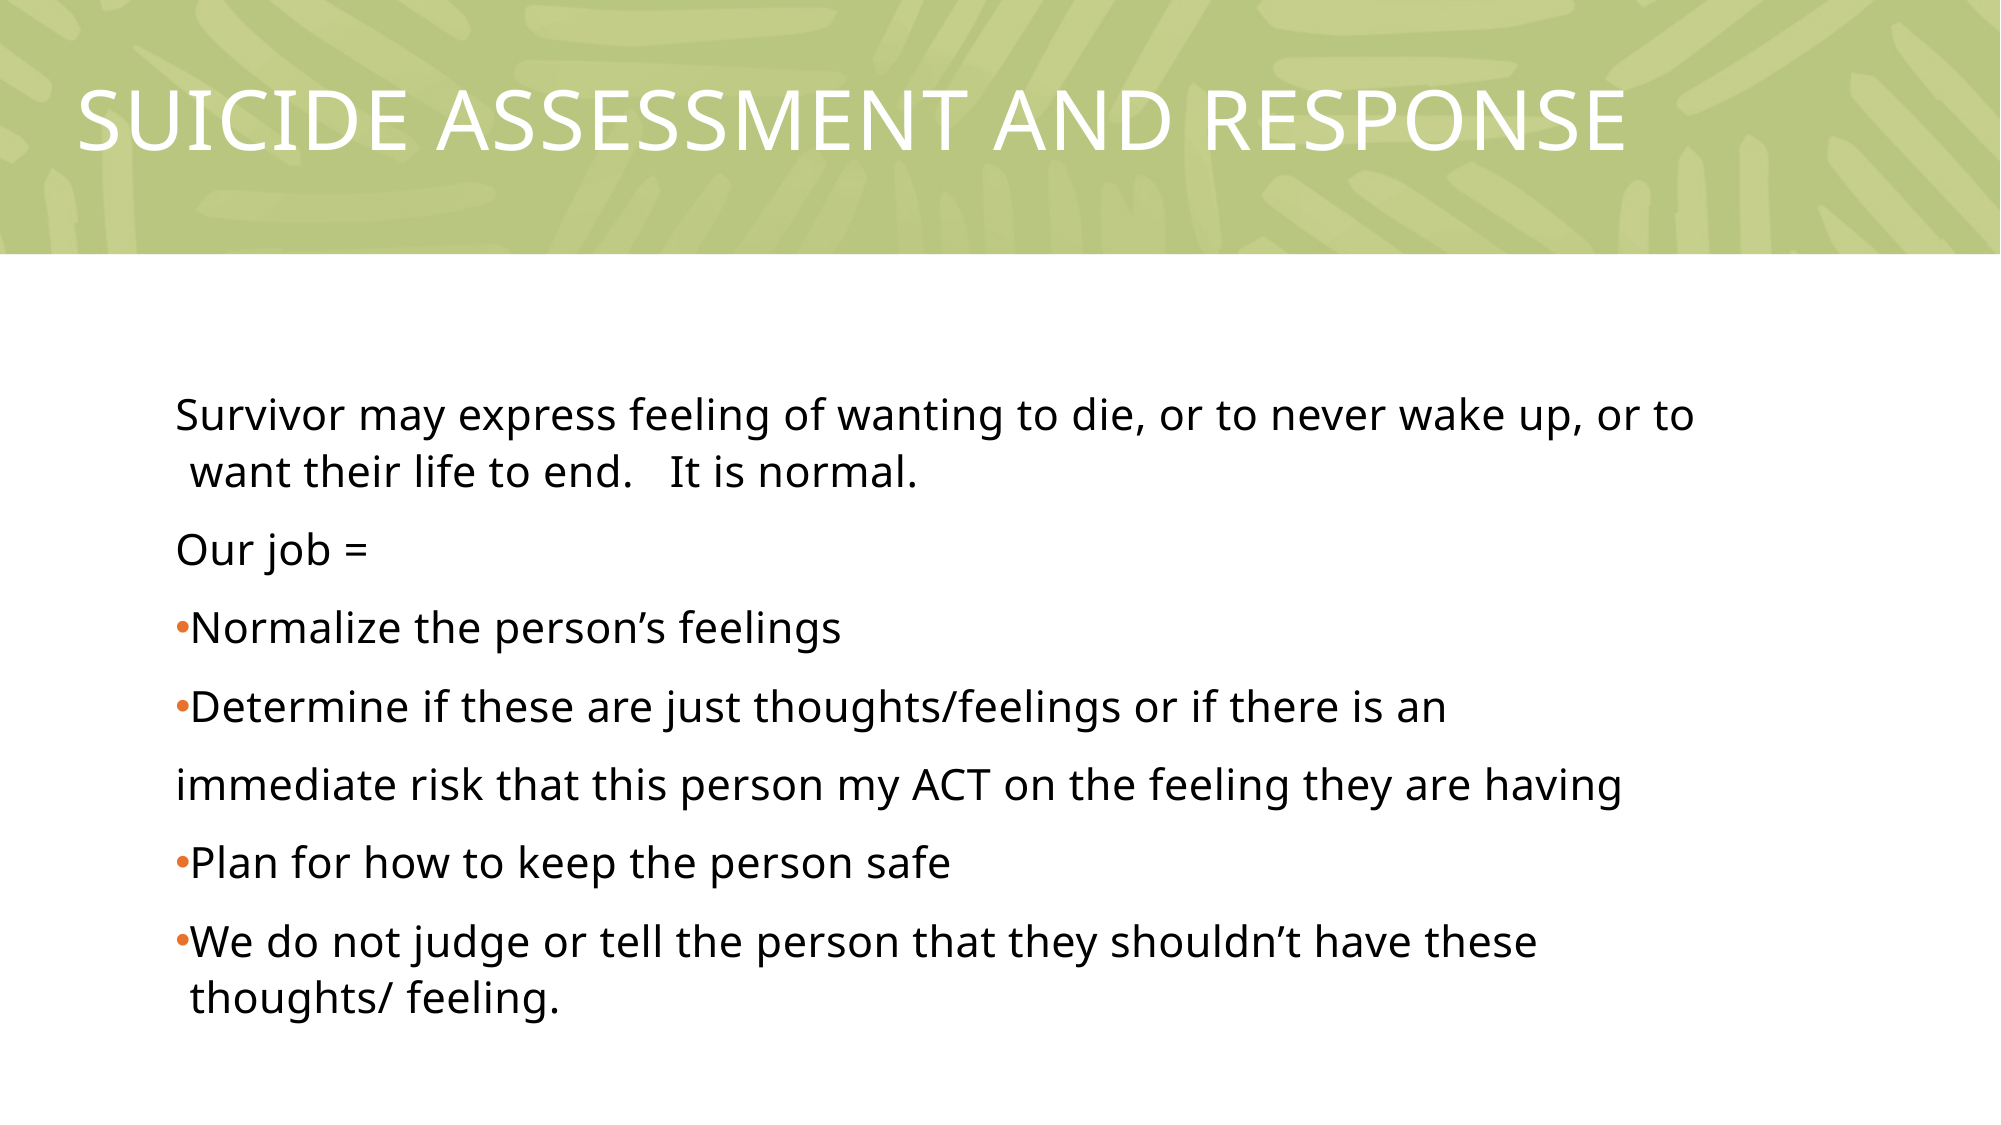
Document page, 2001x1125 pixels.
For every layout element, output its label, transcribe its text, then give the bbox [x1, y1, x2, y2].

picture [0, 0, 2000, 1125]
list Survivor may express feeling of wanting to die, or to never wake up, or to want their life to end. It is normal. Our job = Normalize the person’s feelings Determine if these are just thoughts/feelings or if there is an immediate risk that this person my ACT on the feeling they are having Plan for how to keep the person safe We do not judge or tell the person that they shouldn’t have these thoughts/ feeling. [167, 374, 1763, 1036]
title SUICIDE ASSESSMENT AND RESPONSE [61, 33, 1938, 220]
